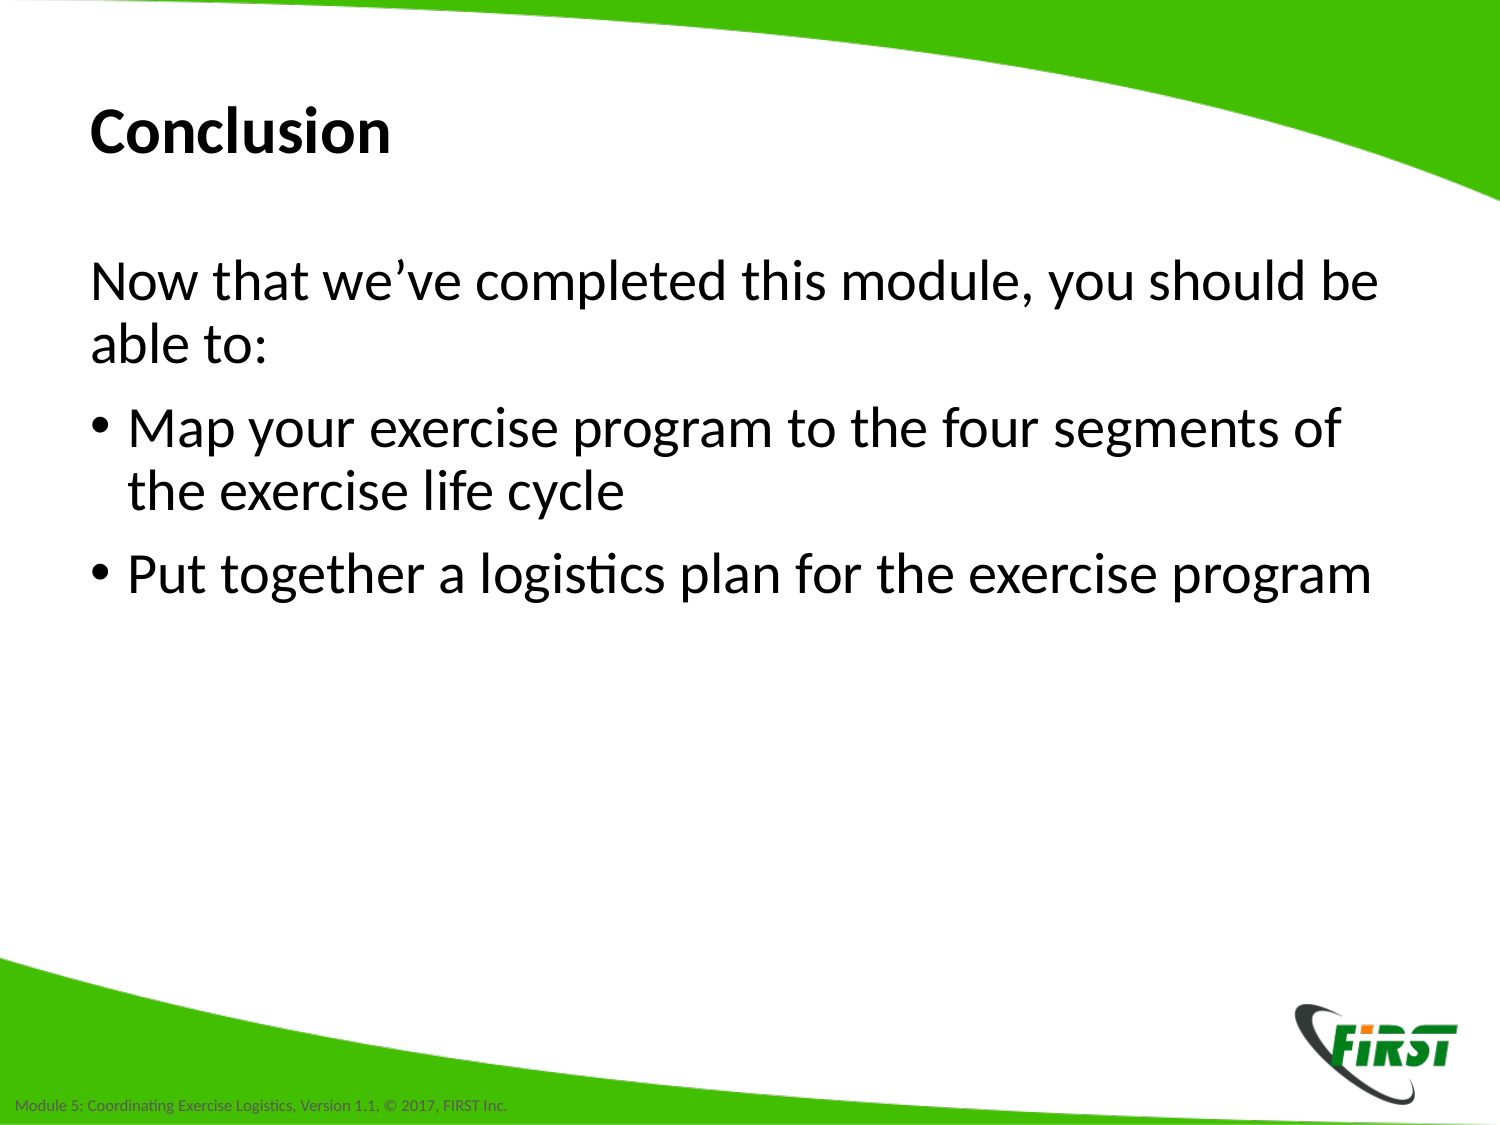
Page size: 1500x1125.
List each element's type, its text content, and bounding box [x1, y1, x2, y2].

picture [0, 0, 1500, 1125]
list Now that we’ve completed this module, you should be able to: Map your exercise program to the four segments of the exercise life cycle Put together a logistics plan for the exercise program [75, 242, 1436, 1015]
title Conclusion [75, 59, 1436, 205]
